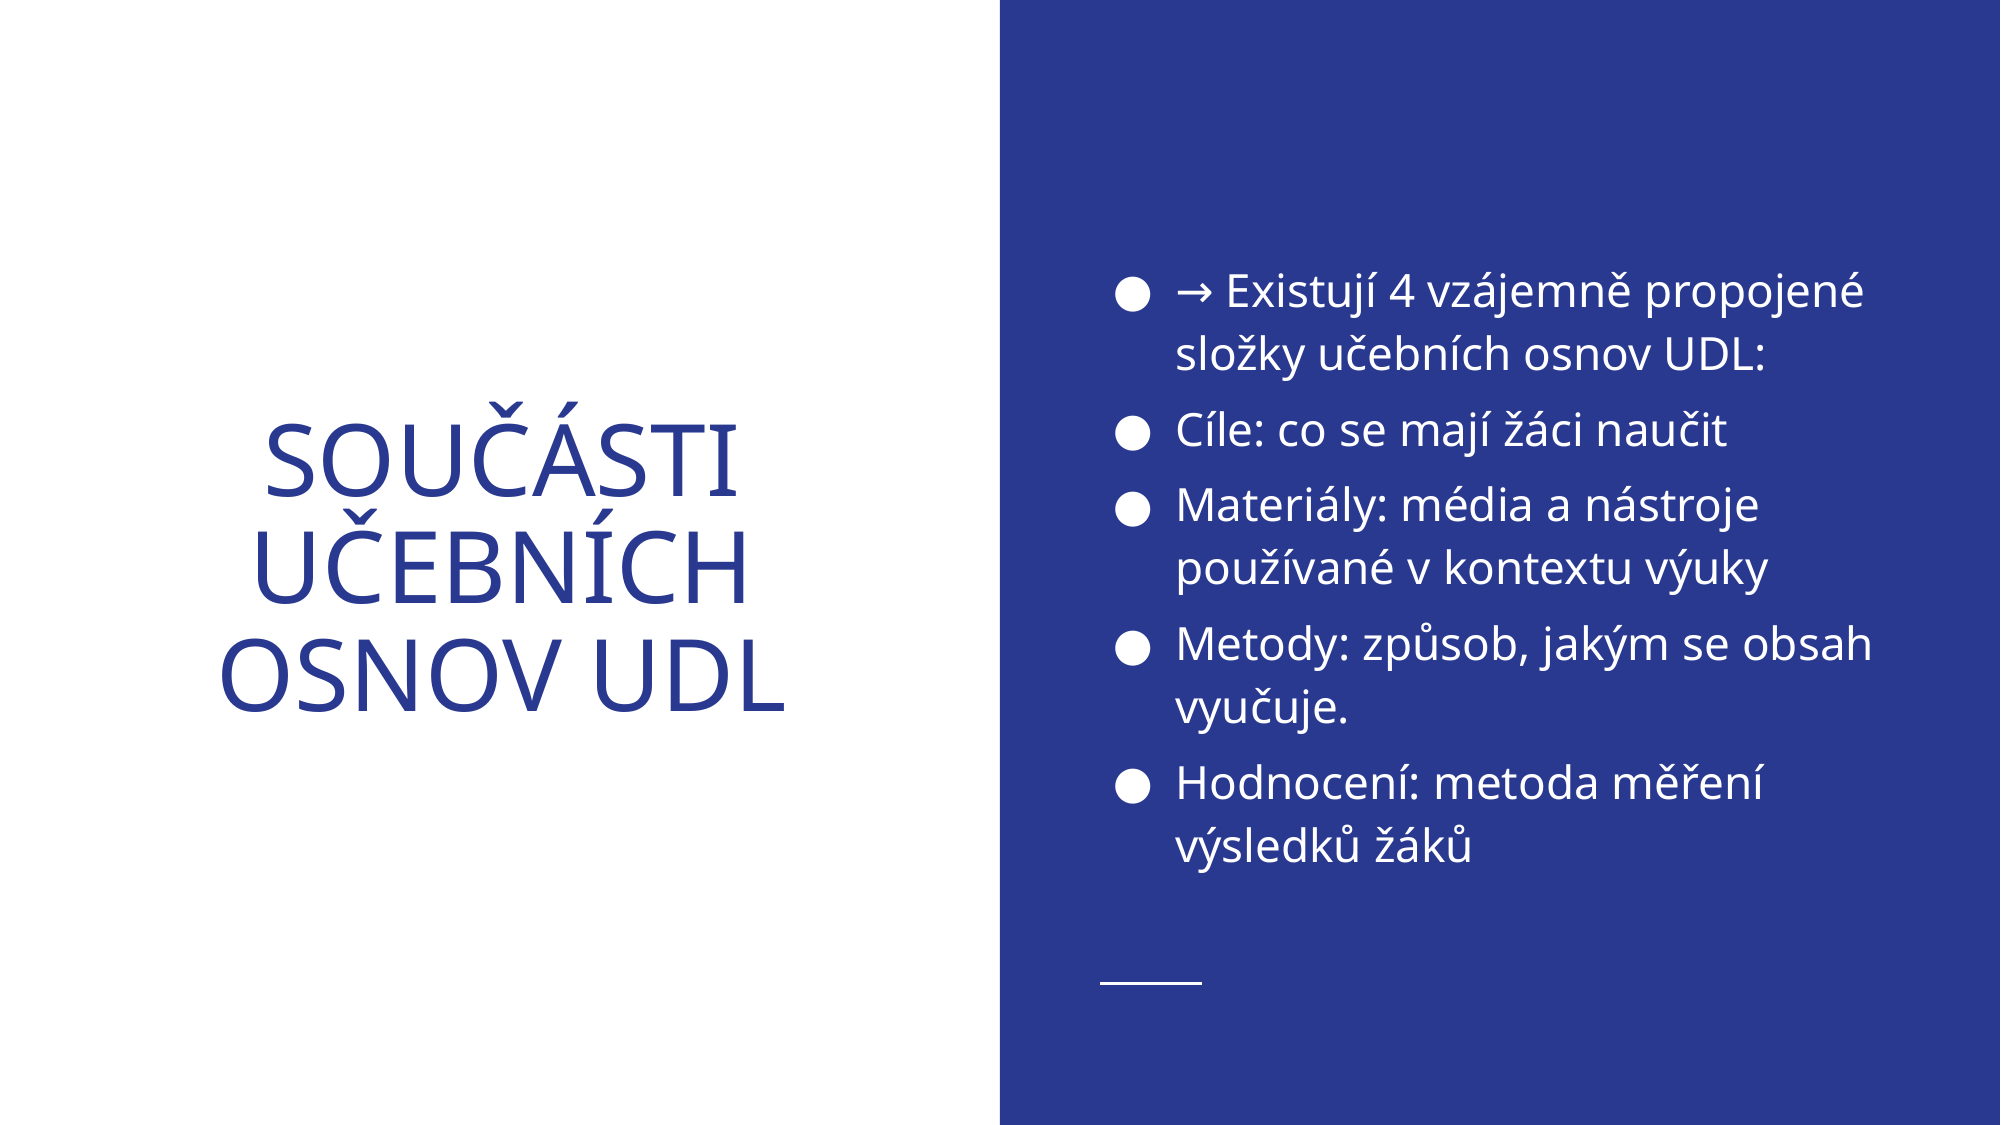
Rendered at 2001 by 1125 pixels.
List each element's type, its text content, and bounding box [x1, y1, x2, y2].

text_box → Existují 4 vzájemně propojené složky učebních osnov UDL: Cíle: co se mají žáci naučit Materiály: média a nástroje používané v kontextu výuky Metody: způsob, jakým se obsah vyučuje. Hodnocení: metoda měření výsledků žáků [1080, 158, 1920, 967]
title SOUČÁSTI UČEBNÍCH OSNOV UDL [59, 371, 945, 754]
